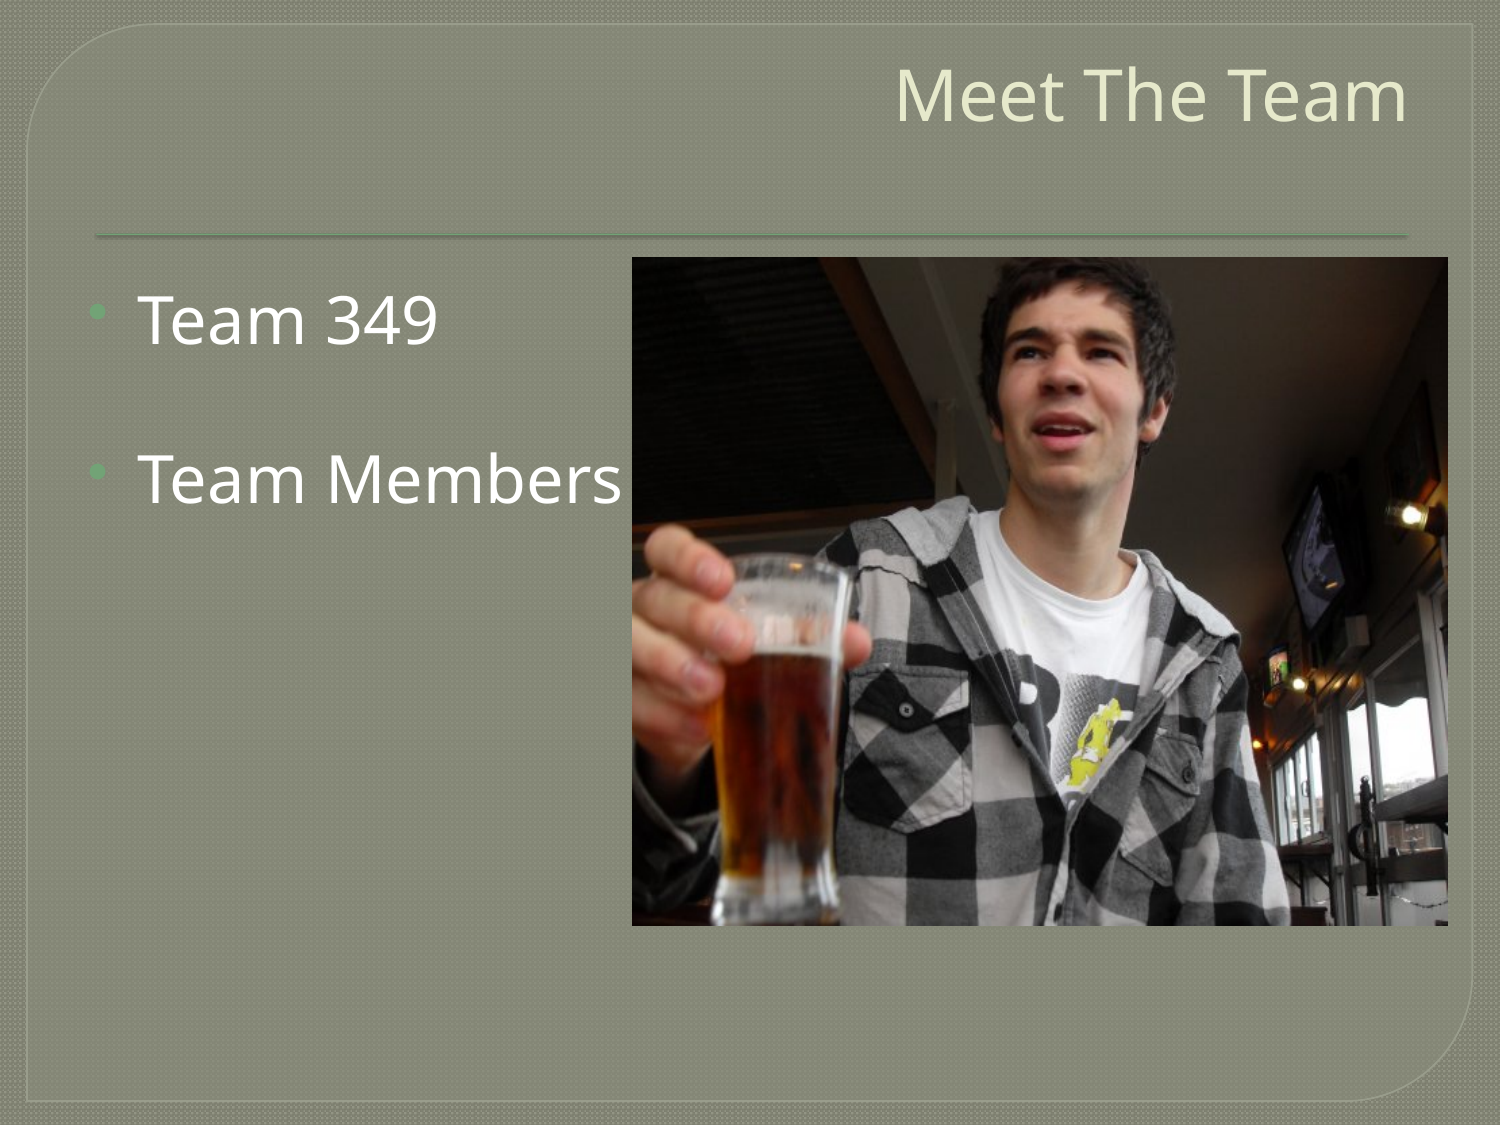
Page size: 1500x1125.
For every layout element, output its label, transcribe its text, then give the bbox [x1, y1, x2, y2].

title Meet The Team [75, 41, 1425, 230]
list Team 349 Team Members [75, 270, 1425, 1013]
picture [632, 257, 1448, 927]
